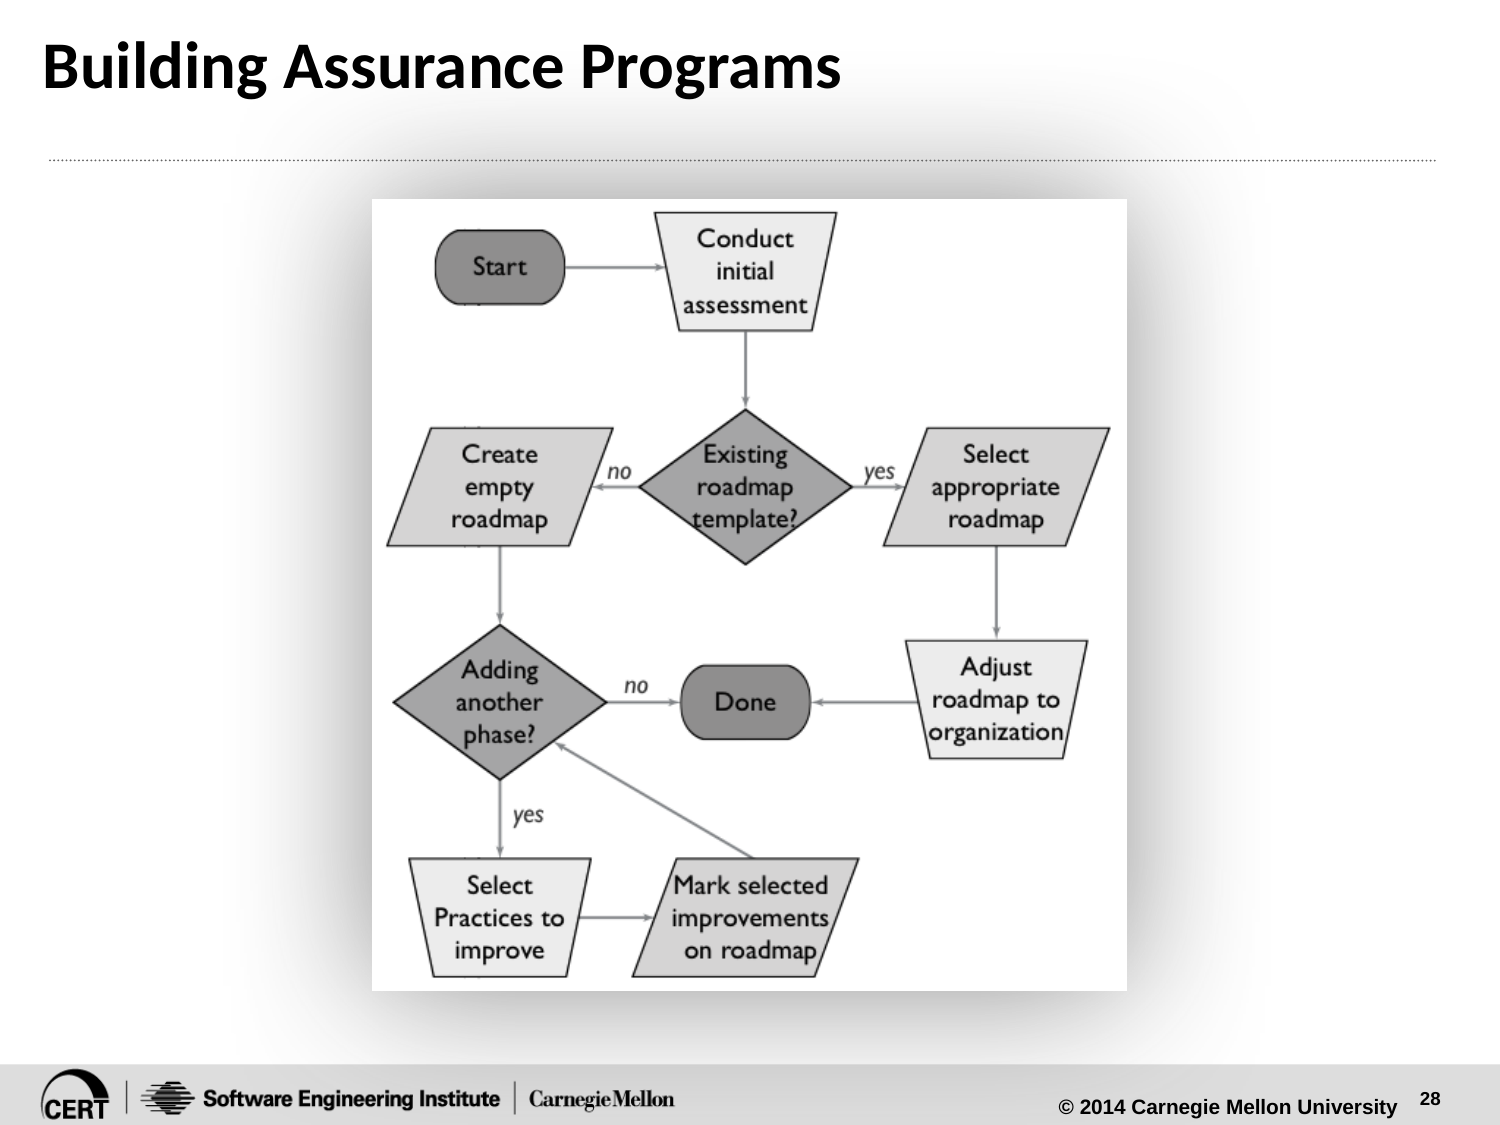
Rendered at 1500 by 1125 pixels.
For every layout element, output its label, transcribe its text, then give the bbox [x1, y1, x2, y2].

picture [24, 1065, 688, 1125]
title Building Assurance Programs [42, 37, 1434, 155]
picture [371, 199, 1127, 992]
